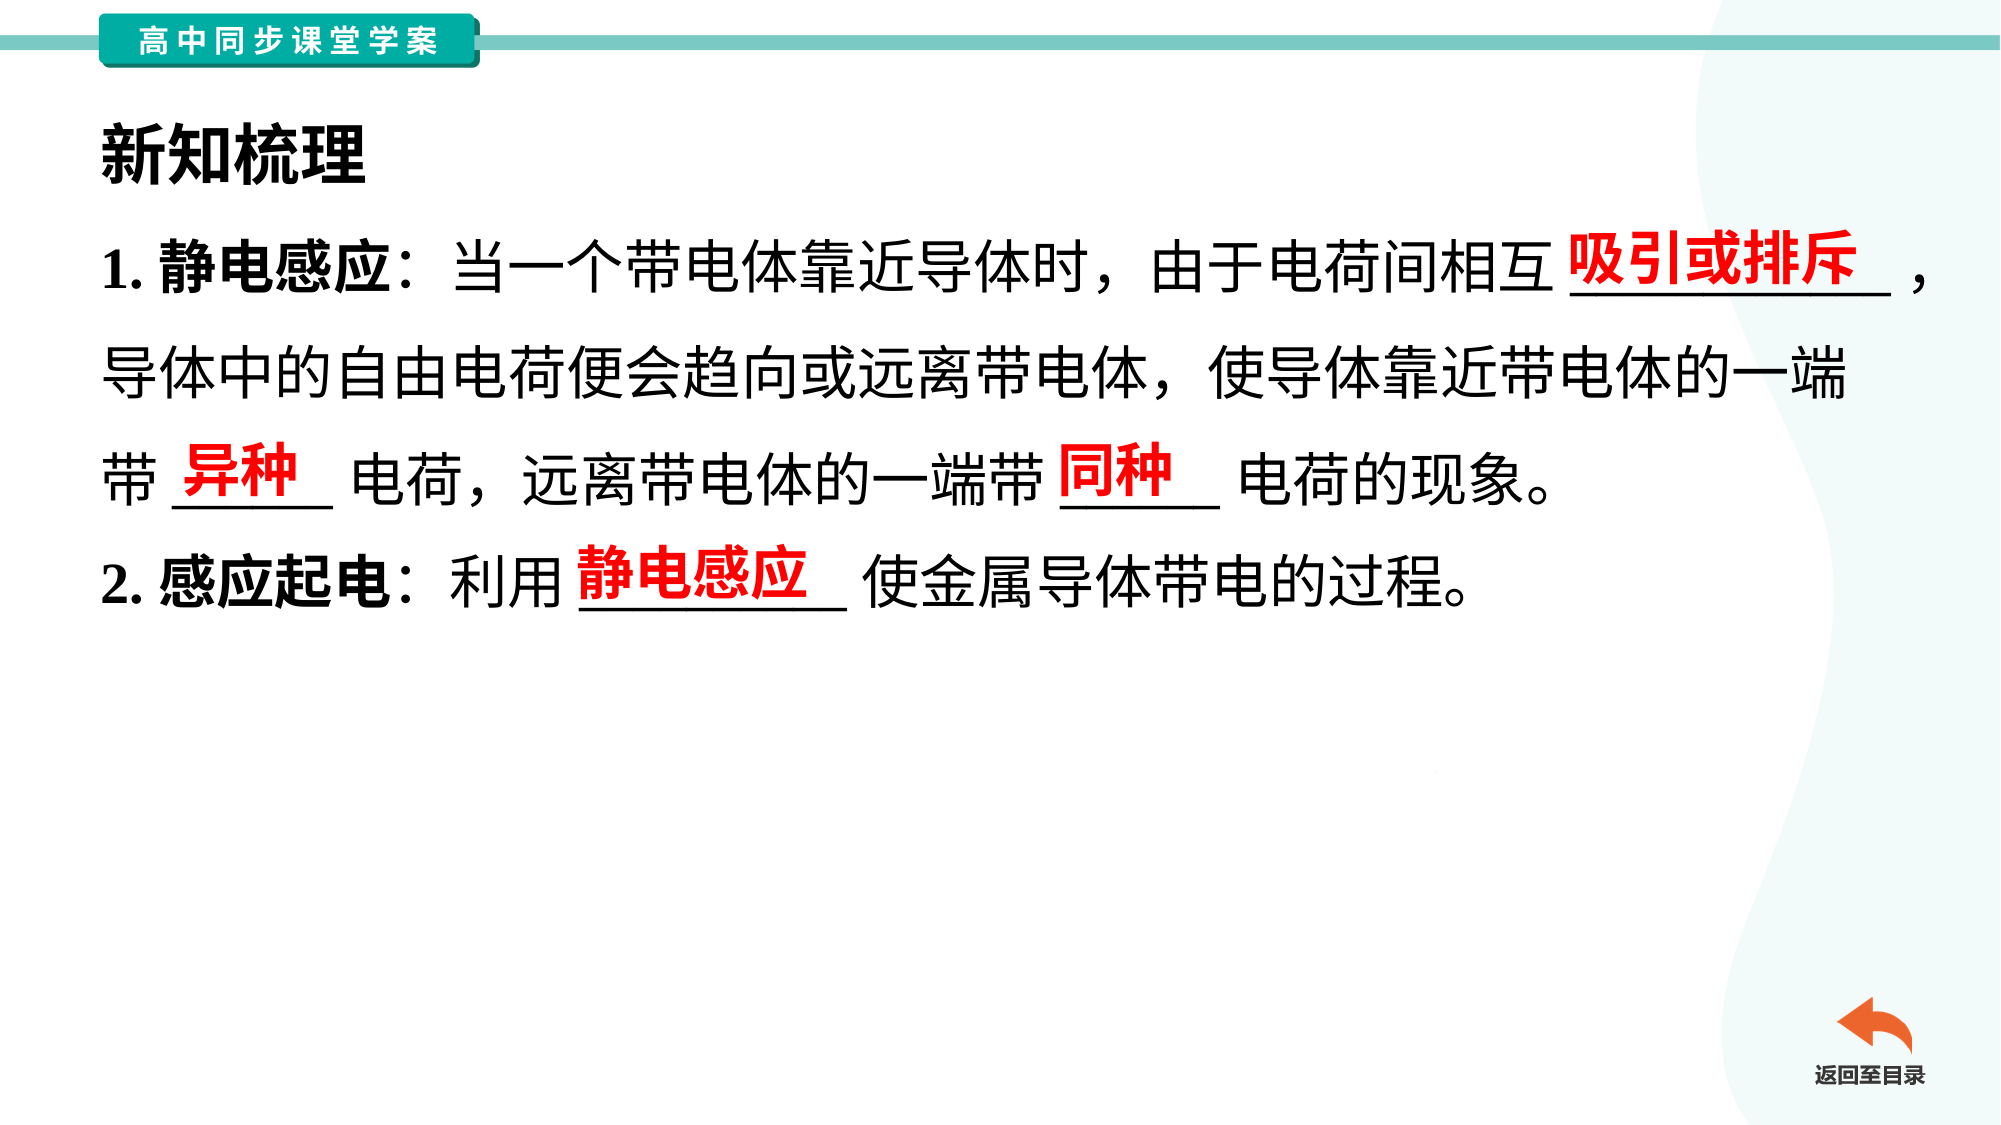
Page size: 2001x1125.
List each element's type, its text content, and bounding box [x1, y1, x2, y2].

text_box 静电感应 [554, 504, 832, 595]
text_box 1.静电感应：当一个带电体靠近导体时，由于电荷间相互____________， 导体中的自由电荷便会趋向或远离带电体，使导体靠近带电体的一端 带______电荷，远离带电体的一端带______电荷的现象。 2.感应起电：利用__________使金属导体带电的过程。 [100, 193, 1899, 604]
text_box 异种 [160, 401, 321, 493]
text_box 吸引或排斥 [1545, 188, 1882, 280]
text_box 同种 [1035, 401, 1196, 493]
text_box 新知梳理 [100, 76, 1899, 193]
picture [0, 0, 2000, 1125]
